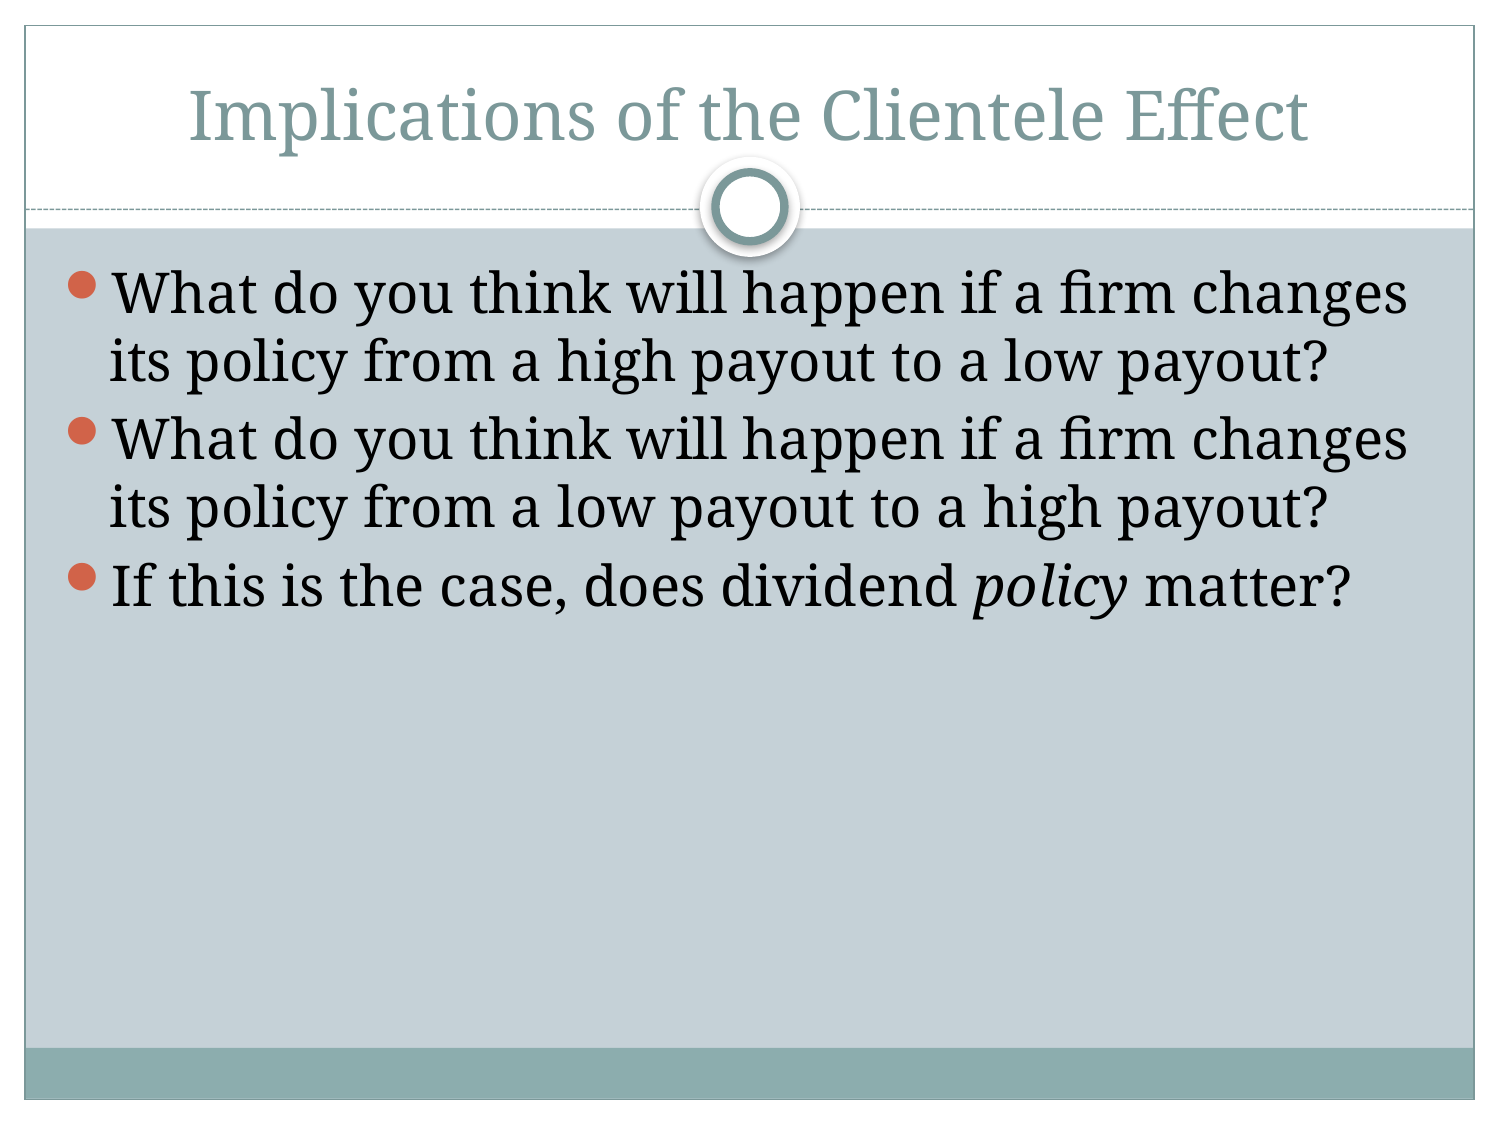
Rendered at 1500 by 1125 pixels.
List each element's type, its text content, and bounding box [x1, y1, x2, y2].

title Implications of the Clientele Effect [0, 37, 1500, 162]
list What do you think will happen if a firm changes its policy from a high payout to a low payout? What do you think will happen if a firm changes its policy from a low payout to a high payout? If this is the case, does dividend policy matter? [49, 249, 1450, 1005]
